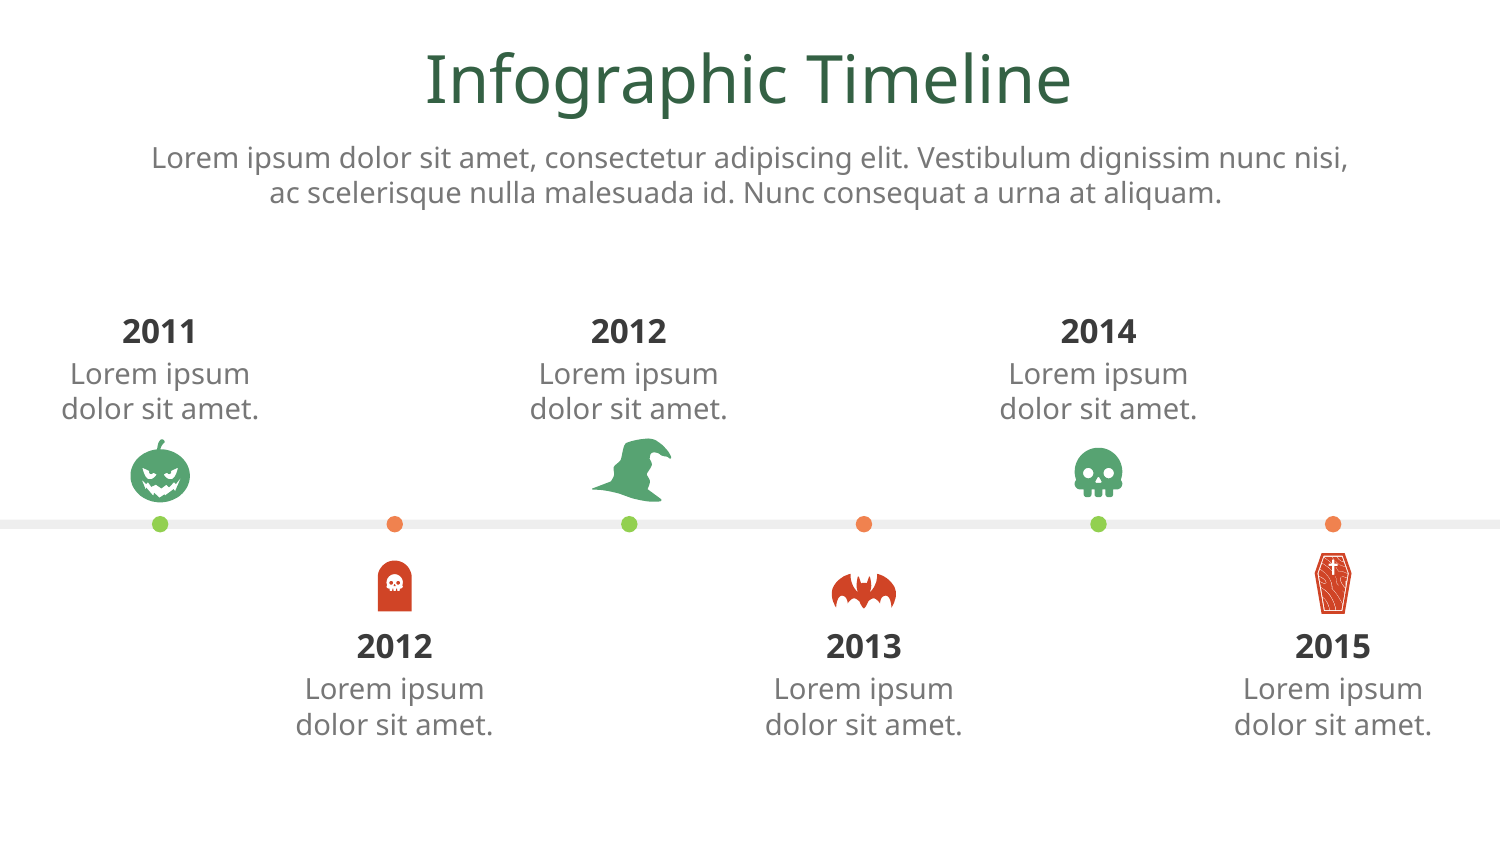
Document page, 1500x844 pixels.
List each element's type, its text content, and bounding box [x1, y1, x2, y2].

text_box Infographic Timeline [410, 29, 1090, 125]
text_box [0, 302, 1500, 750]
text_box Lorem ipsum dolor sit amet, consectetur adipiscing elit. Vestibulum dignissim nunc nisi, ac scelerisque nulla malesuada id. Nunc consequat a urna at aliquam. [131, 132, 1369, 217]
